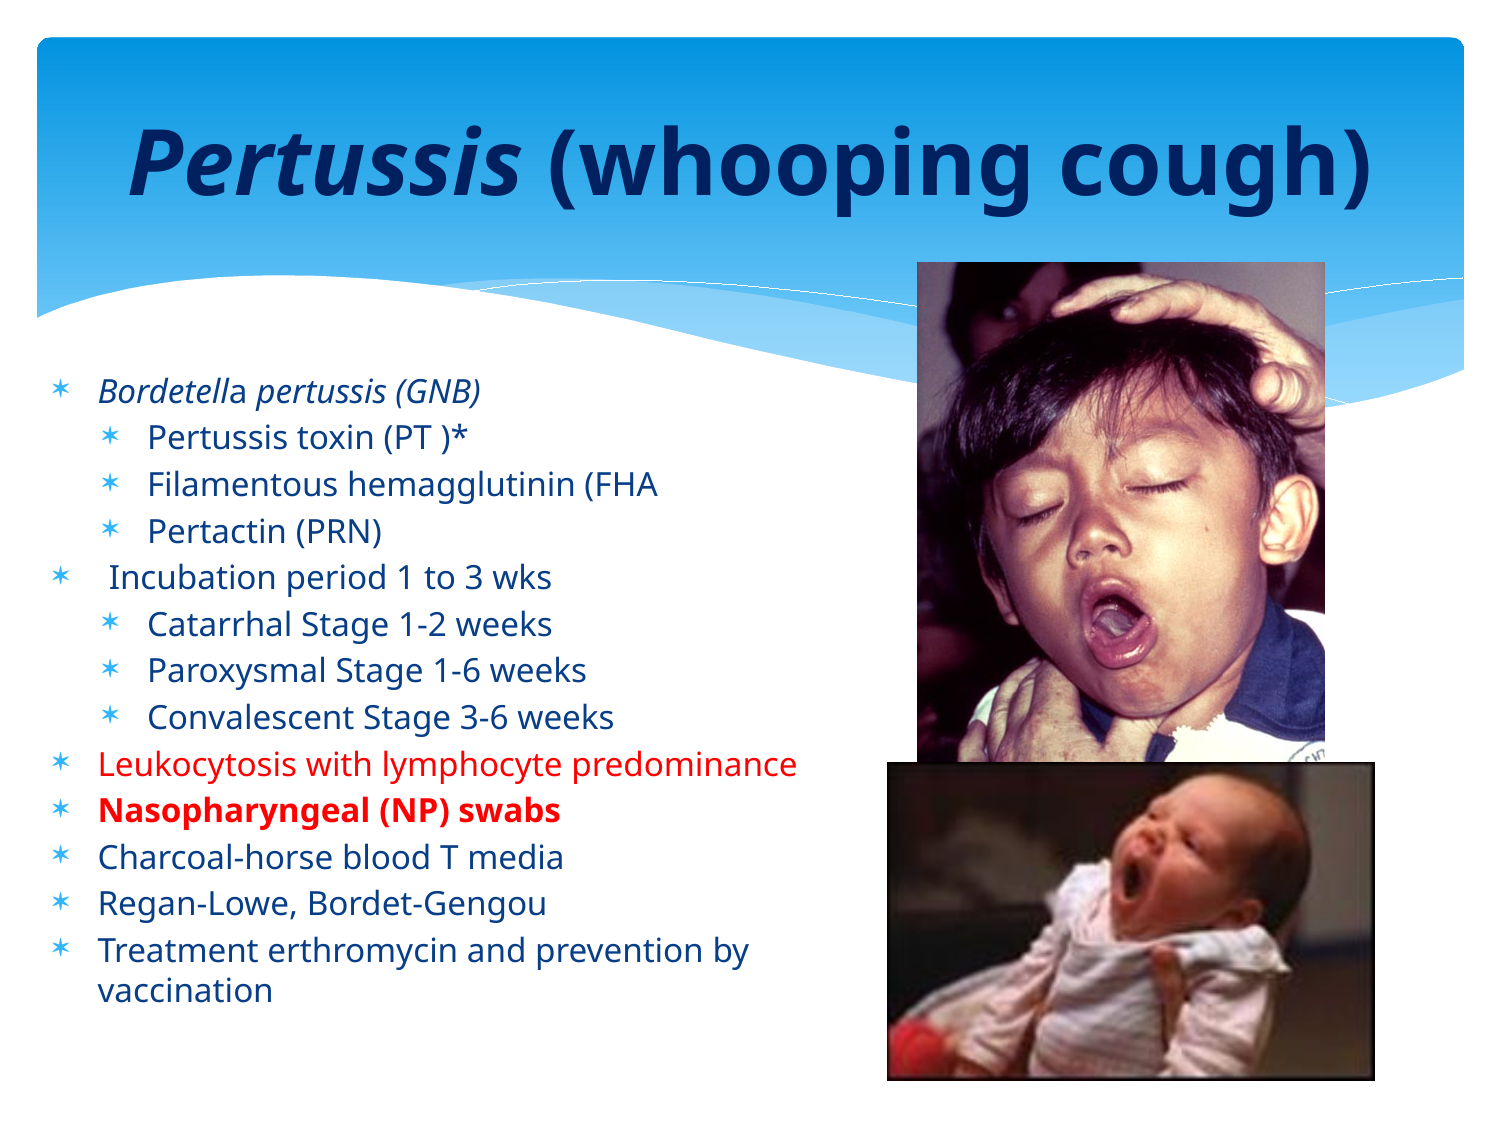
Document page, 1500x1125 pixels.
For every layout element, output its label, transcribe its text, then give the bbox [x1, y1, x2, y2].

list Bordetella pertussis (GNB) Pertussis toxin (PT )* Filamentous hemagglutinin (FHA Pertactin (PRN) Incubation period 1 to 3 wks Catarrhal Stage 1-2 weeks Paroxysmal Stage 1-6 weeks Convalescent Stage 3-6 weeks Leukocytosis with lymphocyte predominance Nasopharyngeal (NP) swabs Charcoal-horse blood T media Regan-Lowe, Bordet-Gengou Treatment erthromycin and prevention by vaccination [37, 362, 850, 1081]
title Pertussis (whooping cough) [75, 55, 1425, 261]
picture [887, 262, 1376, 1082]
